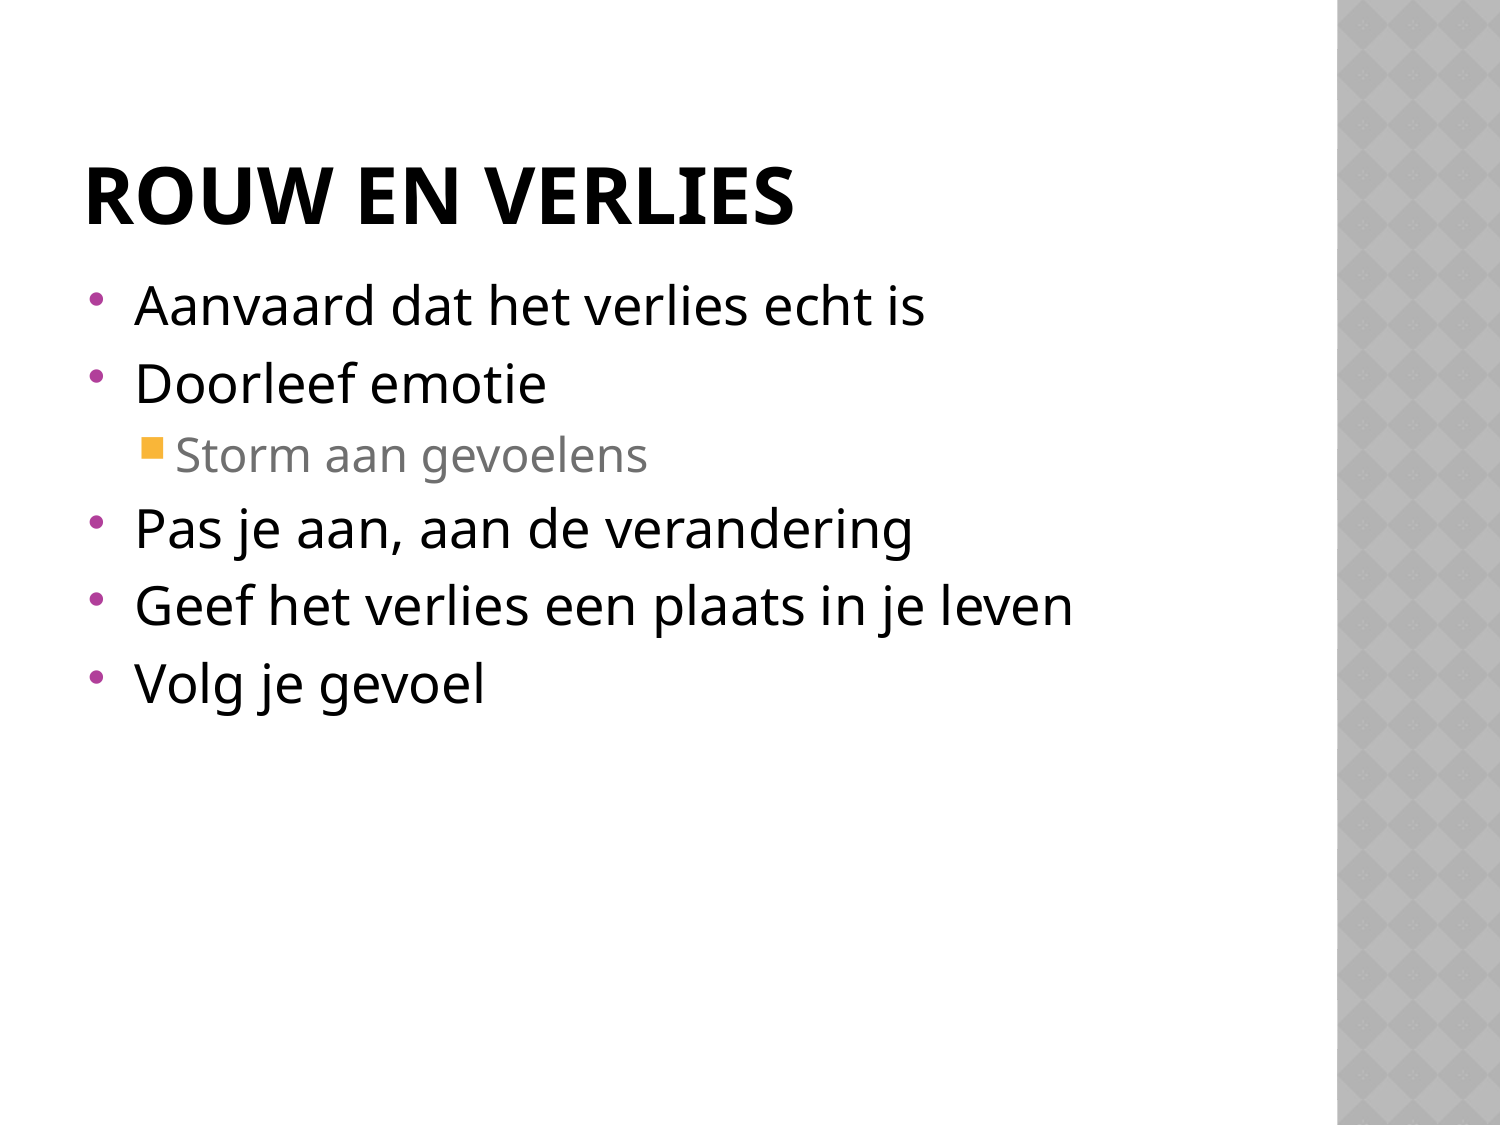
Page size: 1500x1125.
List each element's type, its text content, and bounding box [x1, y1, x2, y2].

list Aanvaard dat het verlies echt is Doorleef emotie Storm aan gevoelens Pas je aan, aan de verandering Geef het verlies een plaats in je leven Volg je gevoel [75, 264, 1263, 1059]
title rouw en verlies [75, 52, 1263, 240]
